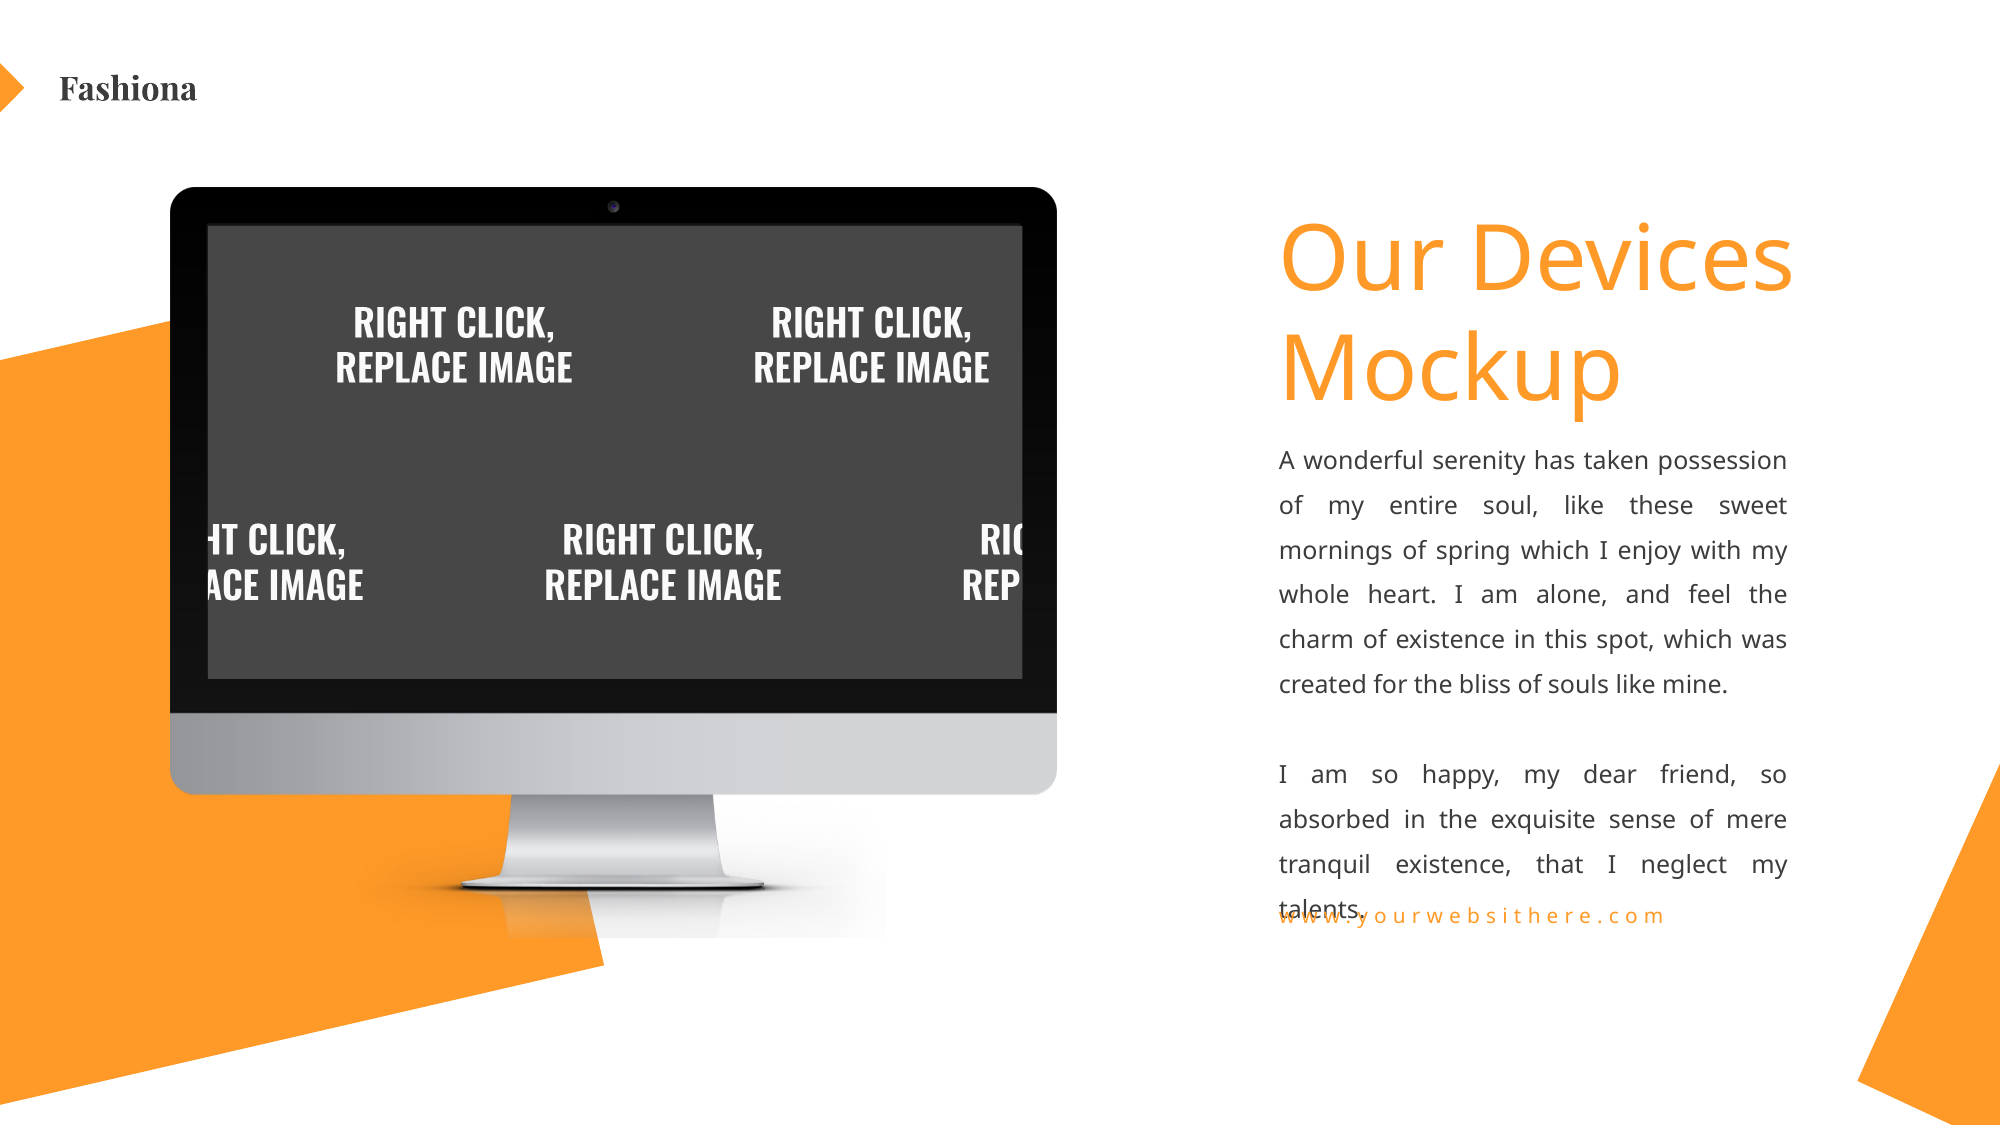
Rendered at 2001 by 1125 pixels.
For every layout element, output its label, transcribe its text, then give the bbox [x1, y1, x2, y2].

text_box www.yourwebsithere.com [1264, 894, 1775, 935]
title Our Devices Mockup [1264, 190, 1886, 427]
text_box A wonderful serenity has taken possession of my entire soul, like these sweet mornings of spring which I enjoy with my whole heart. I am alone, and feel the charm of existence in this spot, which was created for the bliss of souls like mine. I am so happy, my dear friend, so absorbed in the exquisite sense of mere tranquil existence, that I neglect my talents. [1264, 427, 1804, 931]
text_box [59, 74, 198, 101]
text_box [0, 61, 26, 114]
picture [170, 187, 1057, 938]
text_box [0, 319, 606, 1106]
text_box [1856, 763, 2000, 1125]
